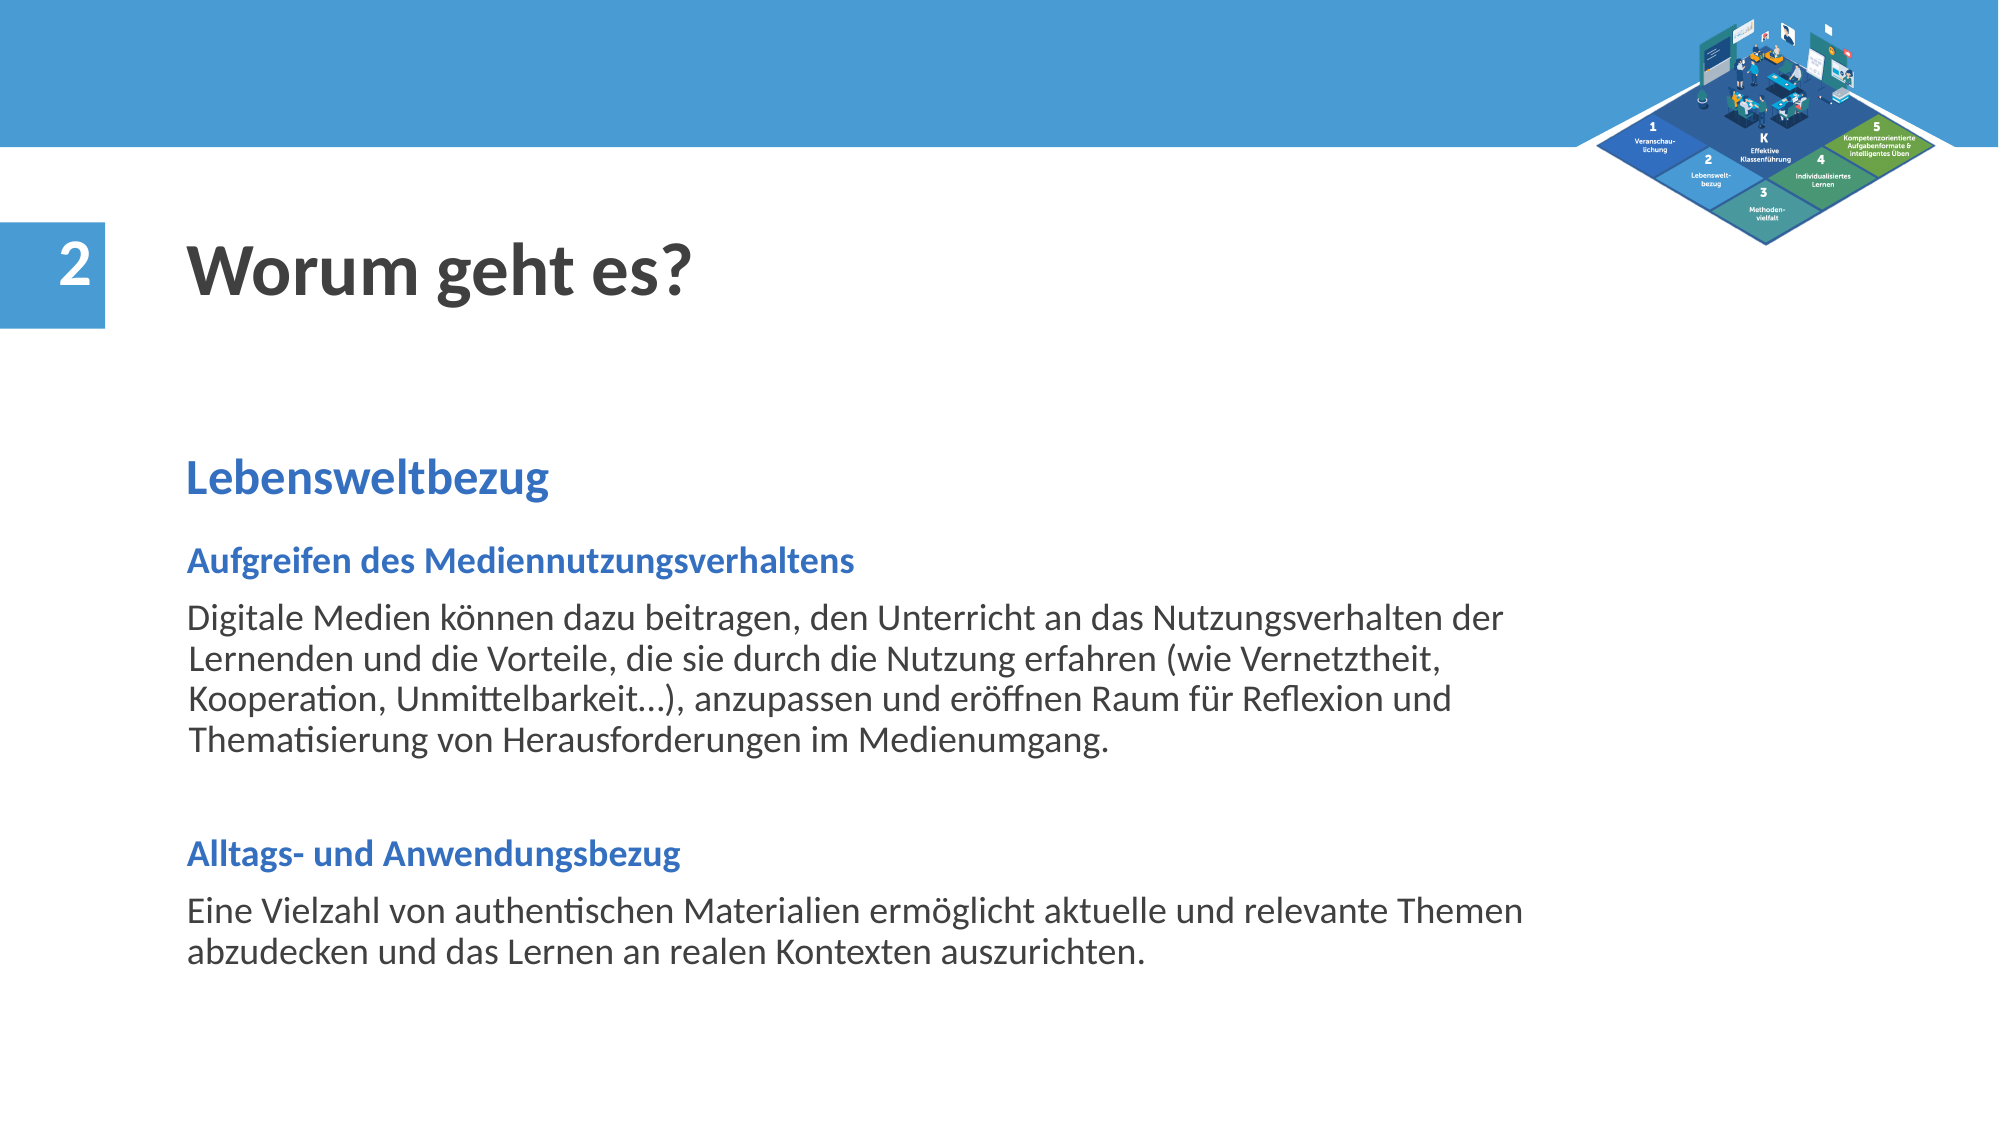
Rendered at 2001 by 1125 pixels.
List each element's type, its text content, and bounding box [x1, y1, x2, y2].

list Lebensweltbezug Aufgreifen des Mediennutzungsverhaltens Digitale Medien können dazu beitragen, den Unterricht an das Nutzungsverhalten der Lernenden und die Vorteile, die sie durch die Nutzung erfahren (wie Vernetztheit, Kooperation, Unmittelbarkeit…), anzupassen und eröffnen Raum für Reflexion und Thematisierung von Herausforderungen im Medienumgang. Alltags- und Anwendungsbezug Eine Vielzahl von authentischen Materialien ermöglicht aktuelle und relevante Themen abzudecken und das Lernen an realen Kontexten auszurichten. [171, 443, 1663, 1036]
list Worum geht es? [171, 225, 1663, 320]
picture [1589, 12, 1942, 249]
